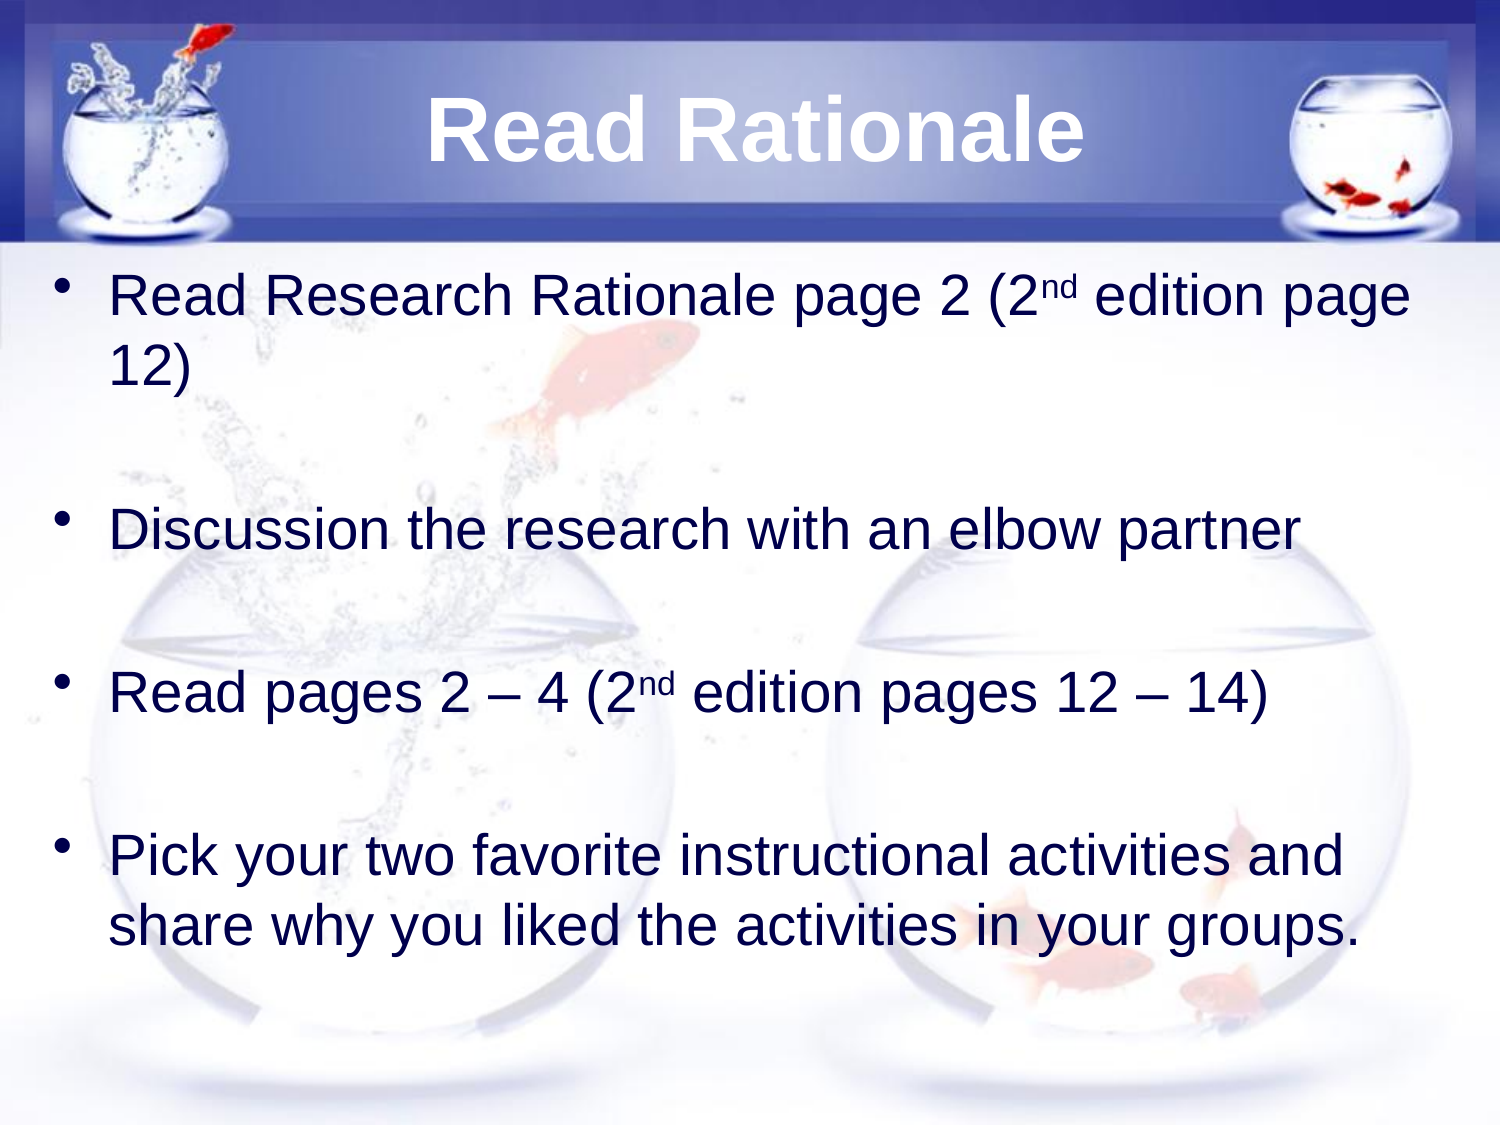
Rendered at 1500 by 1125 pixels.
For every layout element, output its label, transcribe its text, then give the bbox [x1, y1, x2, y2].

picture [0, 0, 1500, 1125]
list Read Research Rationale page 2 (2nd edition page 12) Discussion the research with an elbow partner Read pages 2 – 4 (2nd edition pages 12 – 14) Pick your two favorite instructional activities and share why you liked the activities in your groups. [37, 249, 1476, 1113]
title Read Rationale [187, 49, 1326, 201]
